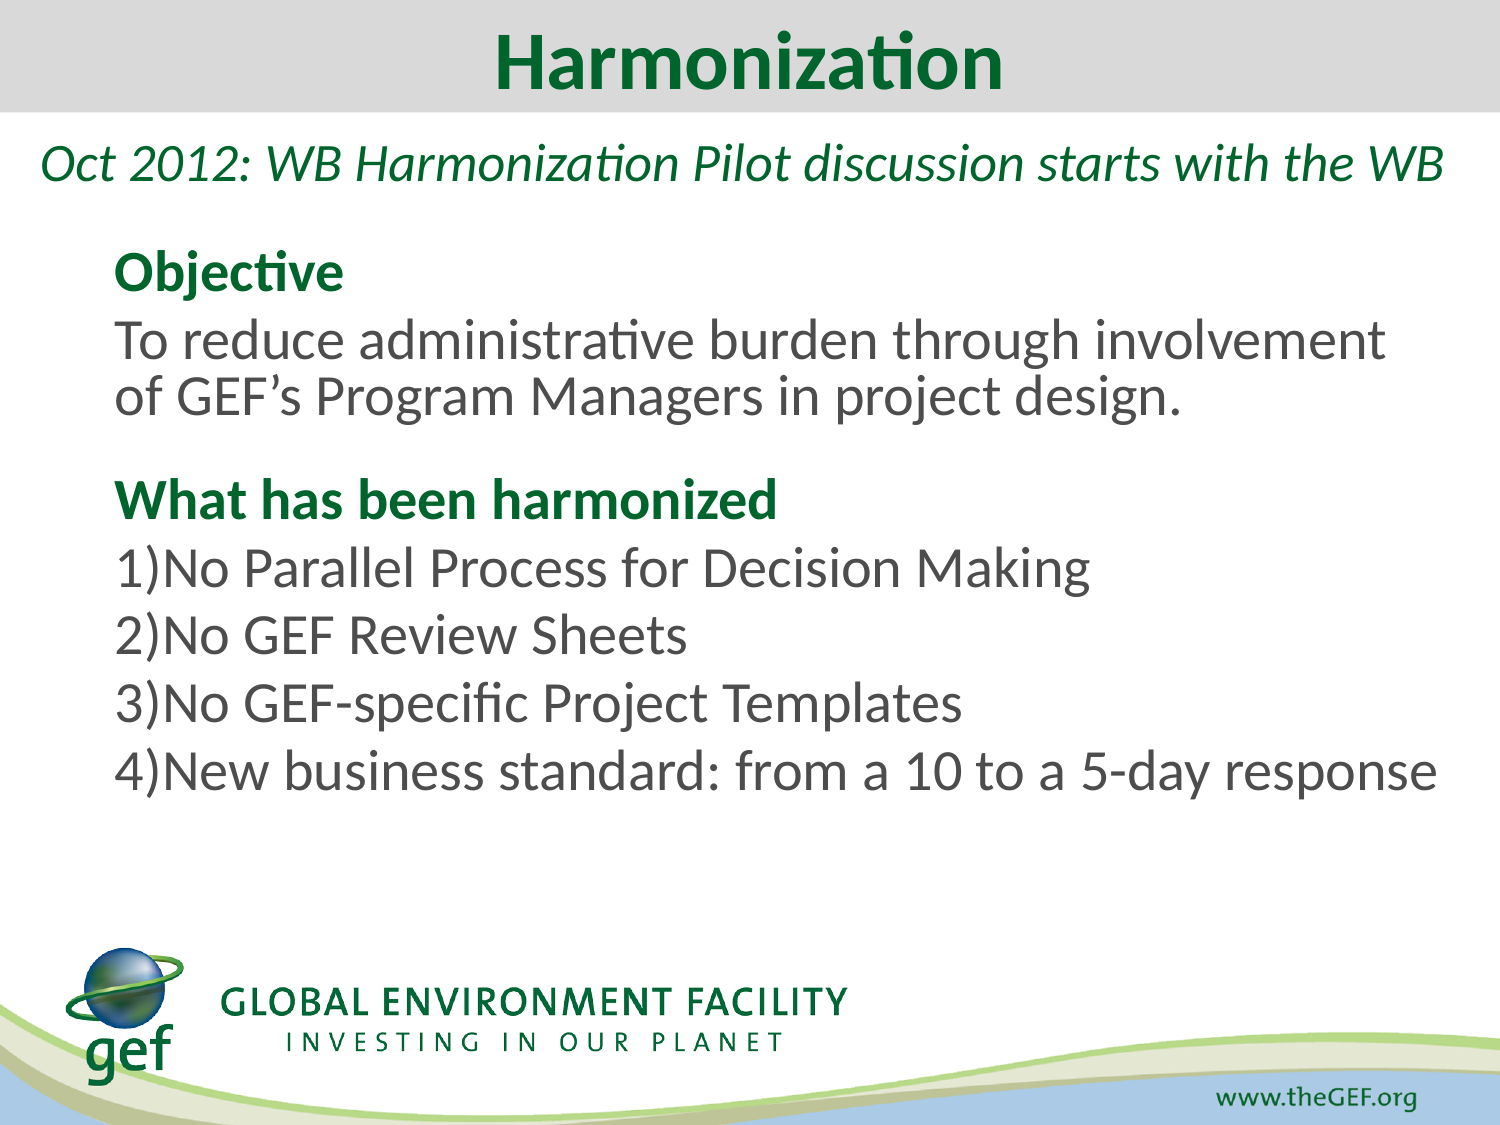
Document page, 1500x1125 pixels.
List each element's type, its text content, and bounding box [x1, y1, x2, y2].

list Oct 2012: WB Harmonization Pilot discussion starts with the WB Objective To reduce administrative burden through involvement of GEF’s Program Managers in project design. What has been harmonized No Parallel Process for Decision Making No GEF Review Sheets No GEF-specific Project Templates New business standard: from a 10 to a 5-day response [24, 132, 1463, 963]
text_box Harmonization [0, 0, 1500, 113]
picture [0, 920, 1500, 1125]
